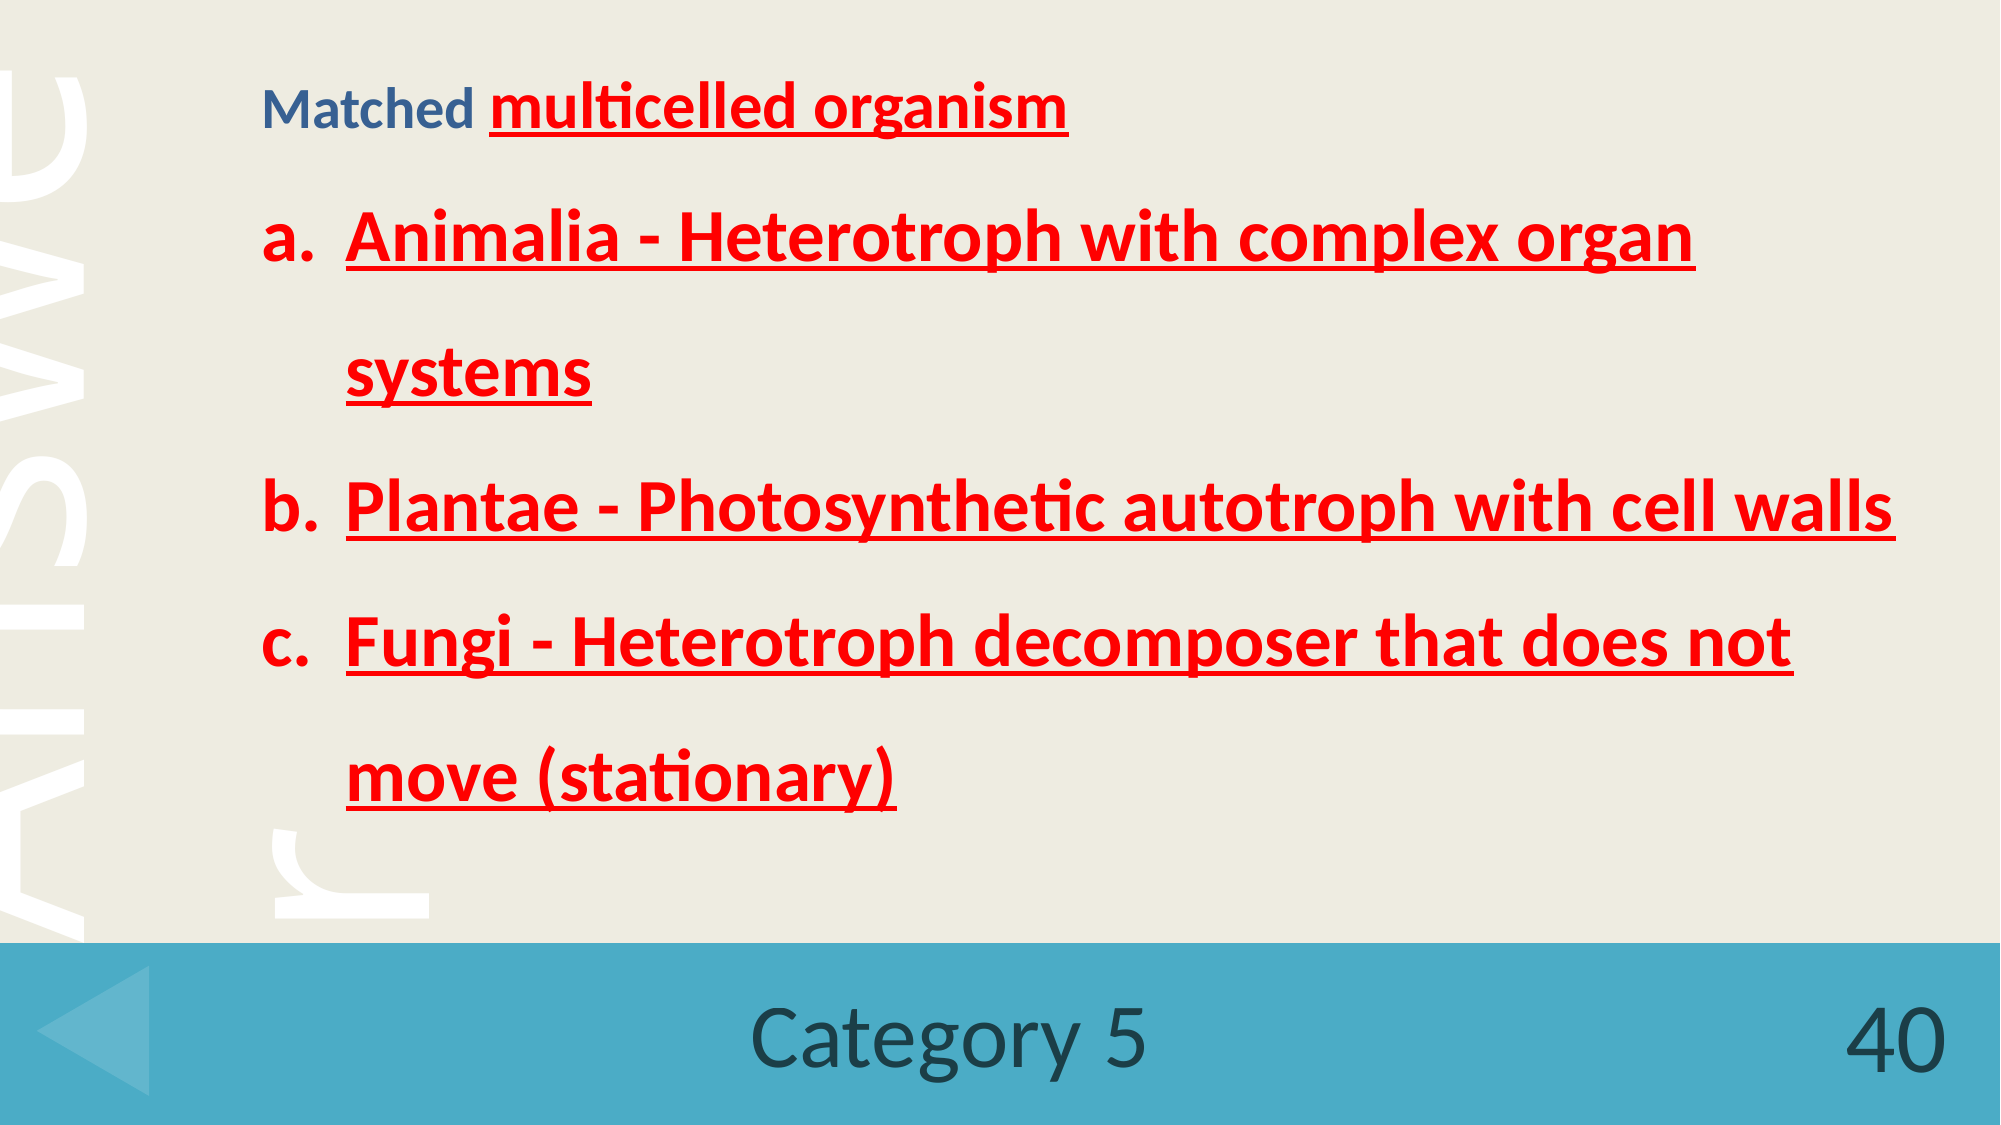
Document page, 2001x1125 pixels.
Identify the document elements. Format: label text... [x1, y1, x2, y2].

title Category 5 [50, 937, 1850, 1125]
list Matched multicelled organism Animalia - Heterotroph with complex organ systems Plantae - Photosynthetic autotroph with cell walls Fungi - Heterotroph decomposer that does not move (stationary) [246, 53, 1950, 920]
list 40 [1850, 967, 1963, 1097]
